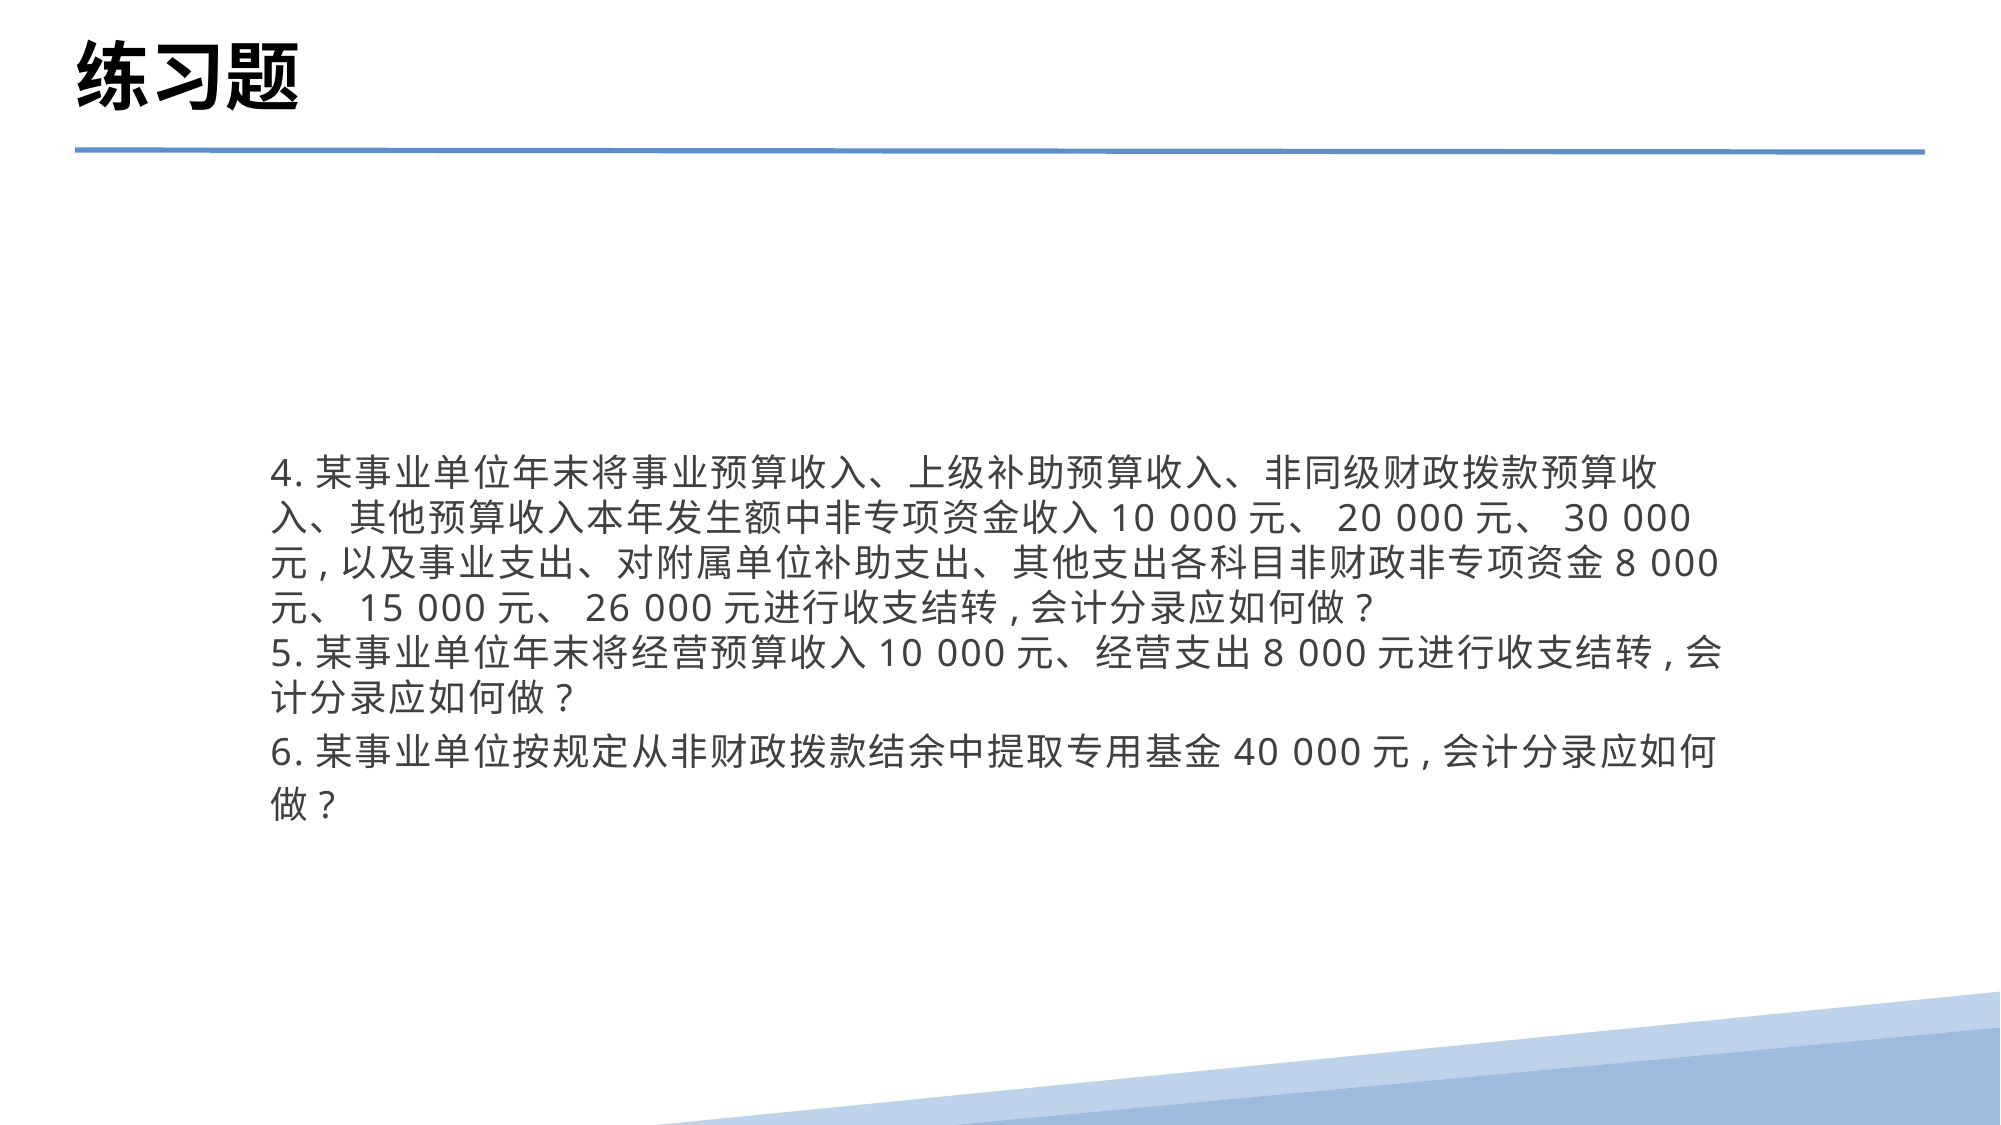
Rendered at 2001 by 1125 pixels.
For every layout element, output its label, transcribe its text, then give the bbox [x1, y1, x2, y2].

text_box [656, 991, 2000, 1125]
text_box 4.某事业单位年末将事业预算收入、上级补助预算收入、非同级财政拨款预算收入、其他预算收入本年发生额中非专项资金收入10 000元、20 000元、30 000元,以及事业支出、对附属单位补助支出、其他支出各科目非财政非专项资金8 000元、15 000元、26 000元进行收支结转,会计分录应如何做? 5.某事业单位年末将经营预算收入10 000元、经营支出8 000元进行收支结转,会计分录应如何做? 6.某事业单位按规定从非财政拨款结余中提取专用基金40 000元,会计分录应如何做? [260, 301, 1740, 974]
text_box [74, 149, 1925, 153]
text_box 练习题 [75, 24, 1925, 125]
